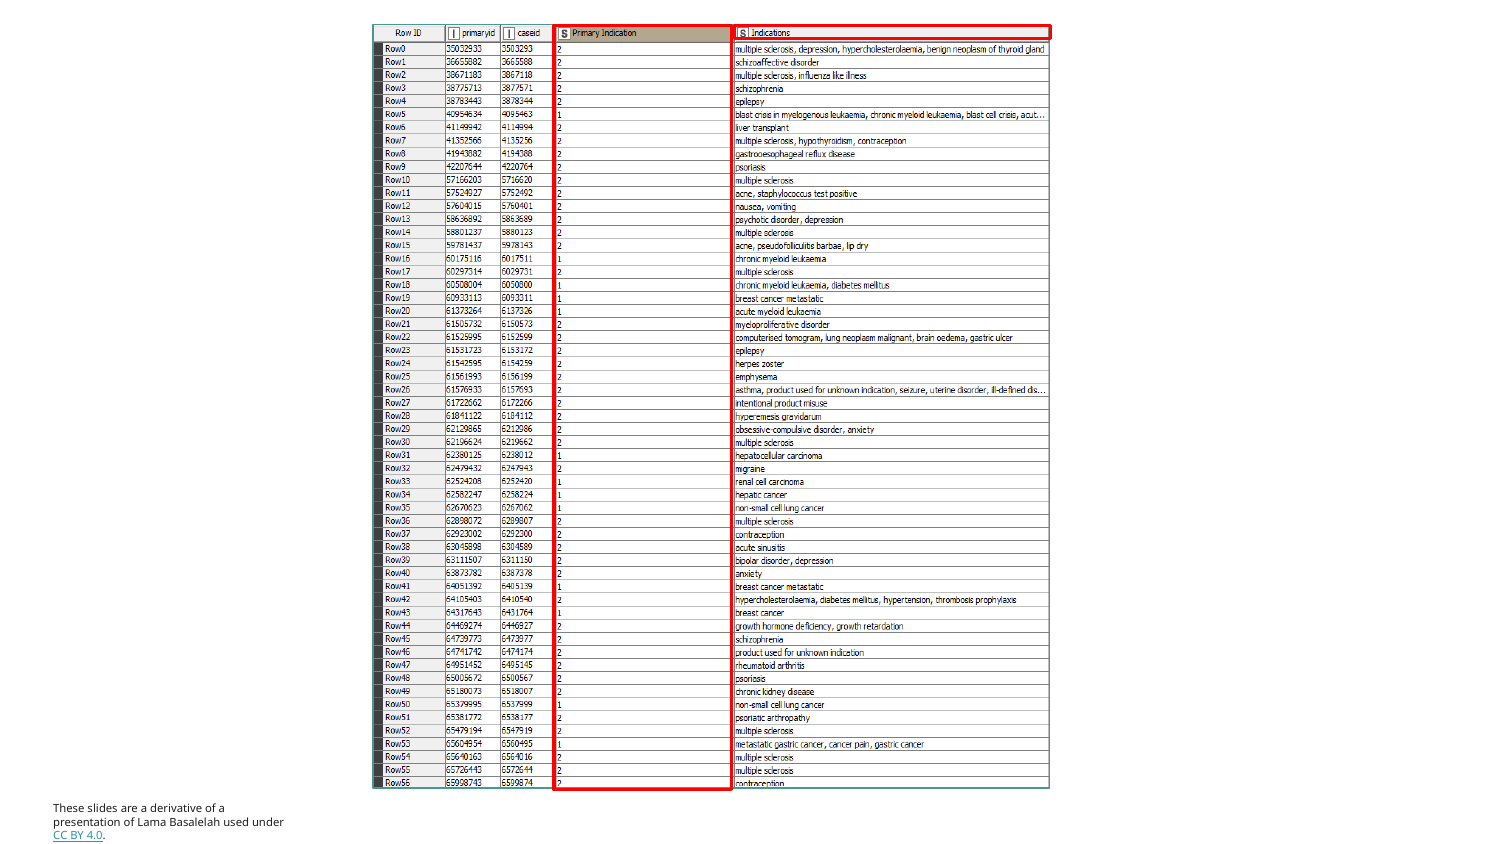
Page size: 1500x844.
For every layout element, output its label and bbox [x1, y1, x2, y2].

picture [373, 25, 1049, 788]
